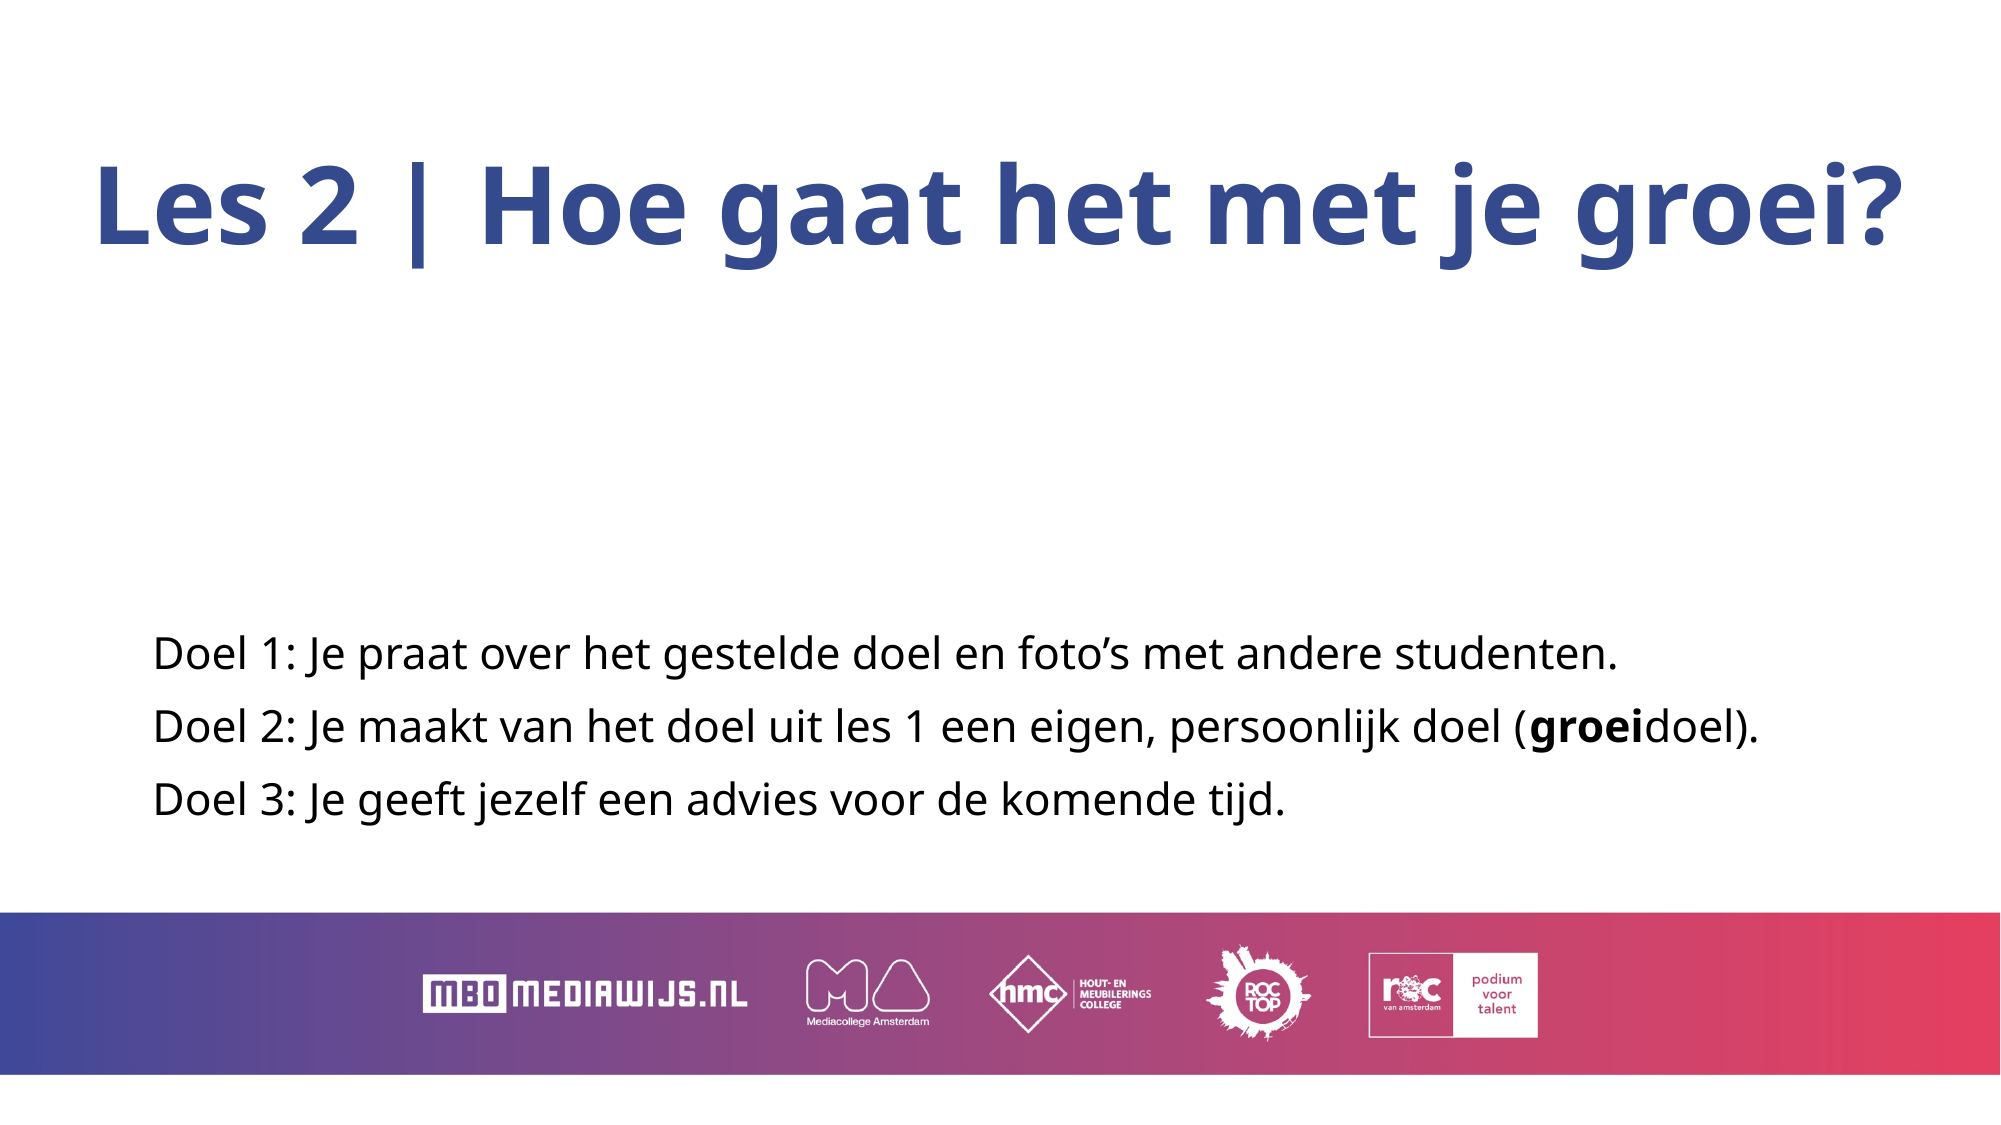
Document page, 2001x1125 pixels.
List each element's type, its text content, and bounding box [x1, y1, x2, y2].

title Les 2 | Hoe gaat het met je groei? [75, 130, 1971, 584]
picture [0, 0, 2001, 1125]
list Doel 1: Je praat over het gestelde doel en foto’s met andere studenten. Doel 2: Je maakt van het doel uit les 1 een eigen, persoonlijk doel (groeidoel). Doel 3: Je geeft jezelf een advies voor de komende tijd. [137, 618, 1863, 865]
